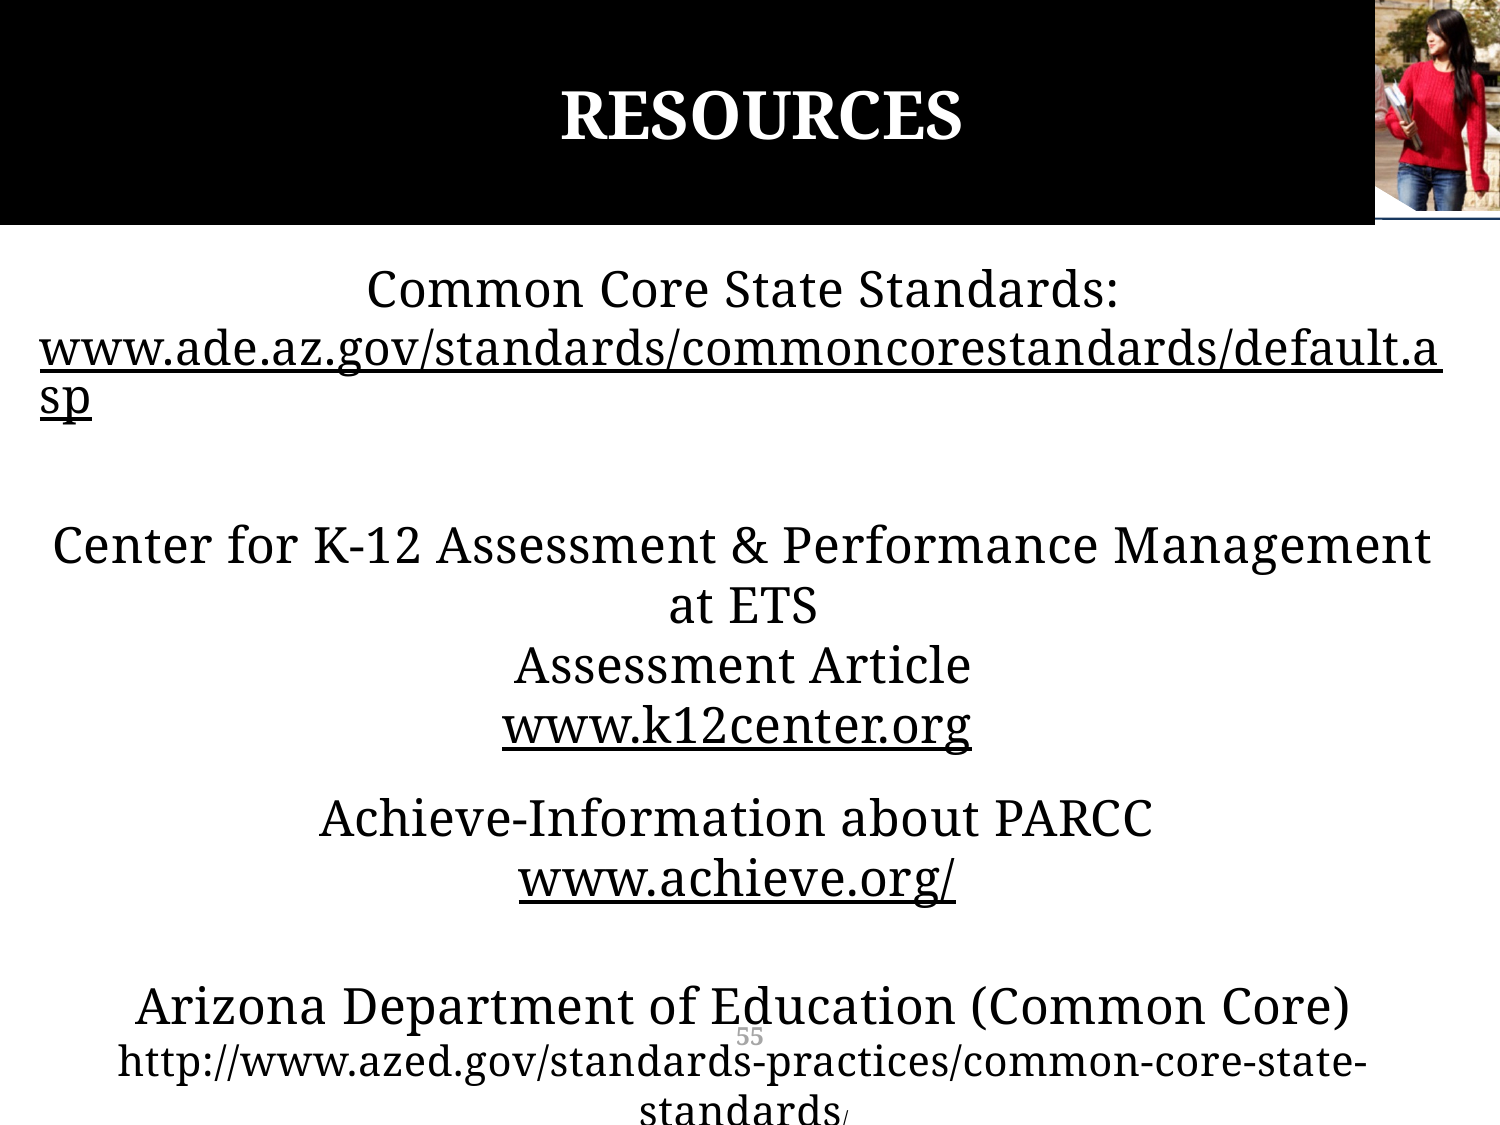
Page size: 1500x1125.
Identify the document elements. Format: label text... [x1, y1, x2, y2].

slide_number 55 [662, 1012, 838, 1063]
picture [1381, 0, 1500, 211]
title Resources [0, 0, 1381, 231]
list Common Core State Standards: www.ade.az.gov/standards/commoncorestandards/default.asp Center for K-12 Assessment & Performance Management at ETS Assessment Article www.k12center.org Achieve-Information about PARCC www.achieve.org/ Arizona Department of Education (Common Core) http://www.azed.gov/standards-practices/common-core-state-standards/ [24, 249, 1463, 1000]
